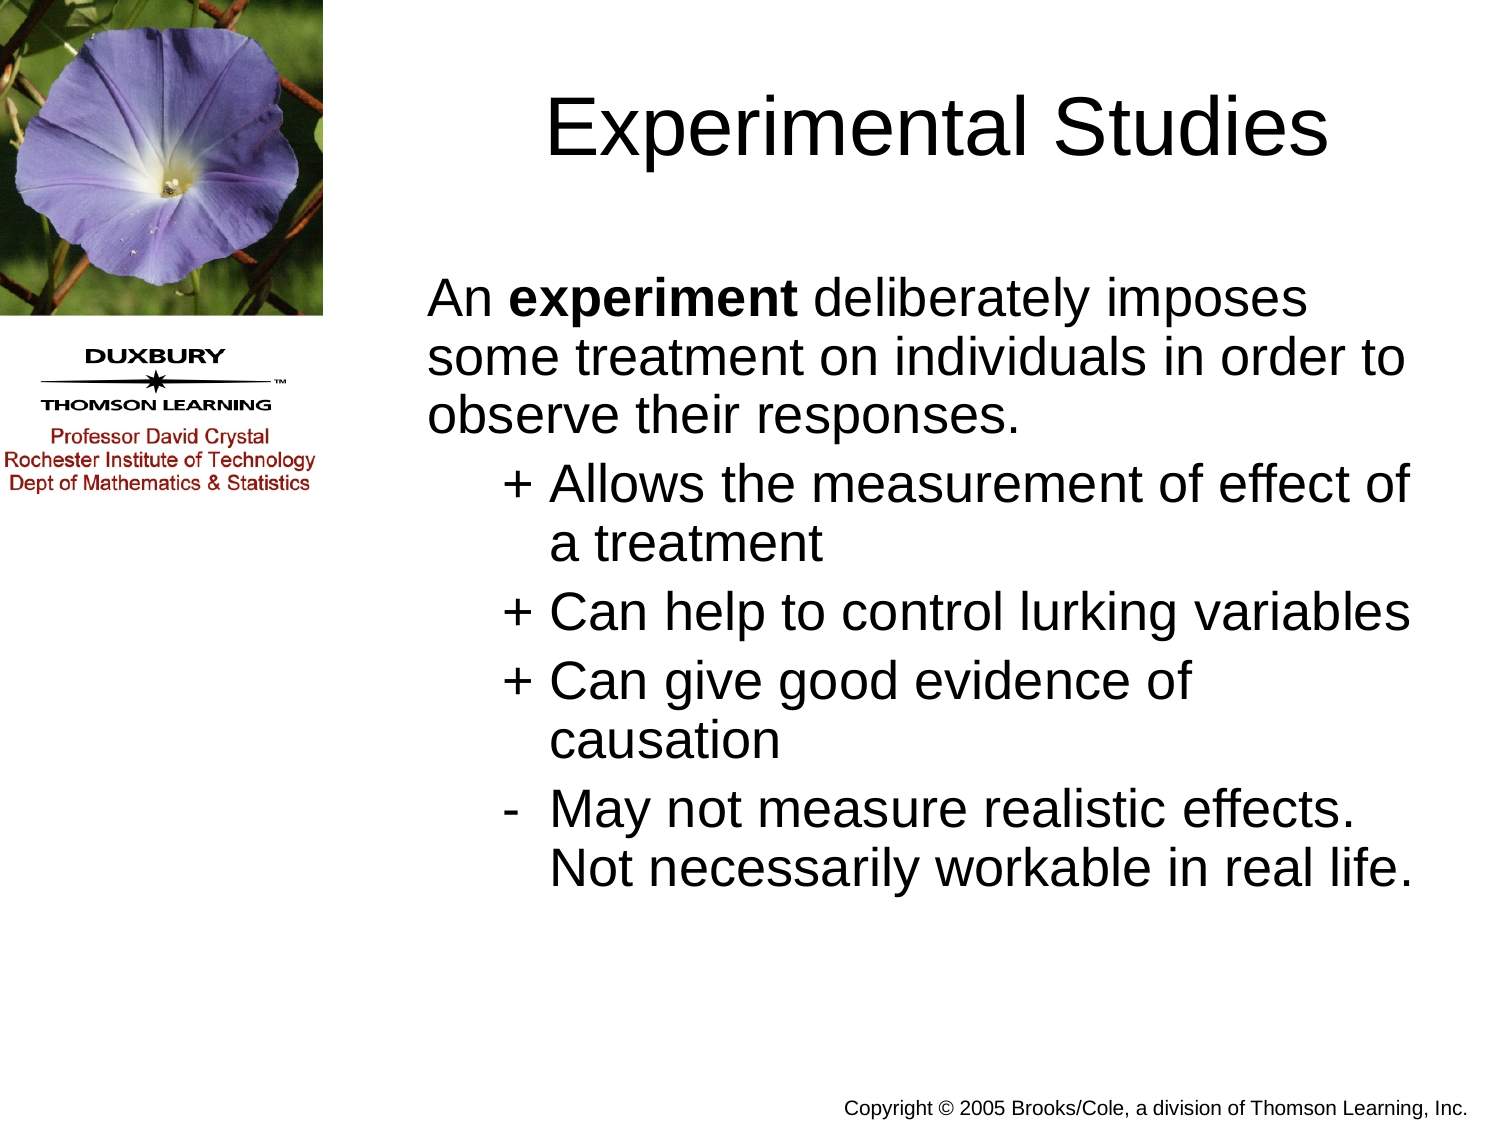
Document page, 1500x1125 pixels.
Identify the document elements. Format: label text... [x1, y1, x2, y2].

title Experimental Studies [424, 24, 1451, 221]
picture [0, 0, 323, 499]
list An experiment deliberately imposes some treatment on individuals in order to observe their responses. + Allows the measurement of effect of a treatment + Can help to control lurking variables + Can give good evidence of causation - May not measure realistic effects. Not necessarily workable in real life. [412, 262, 1451, 993]
